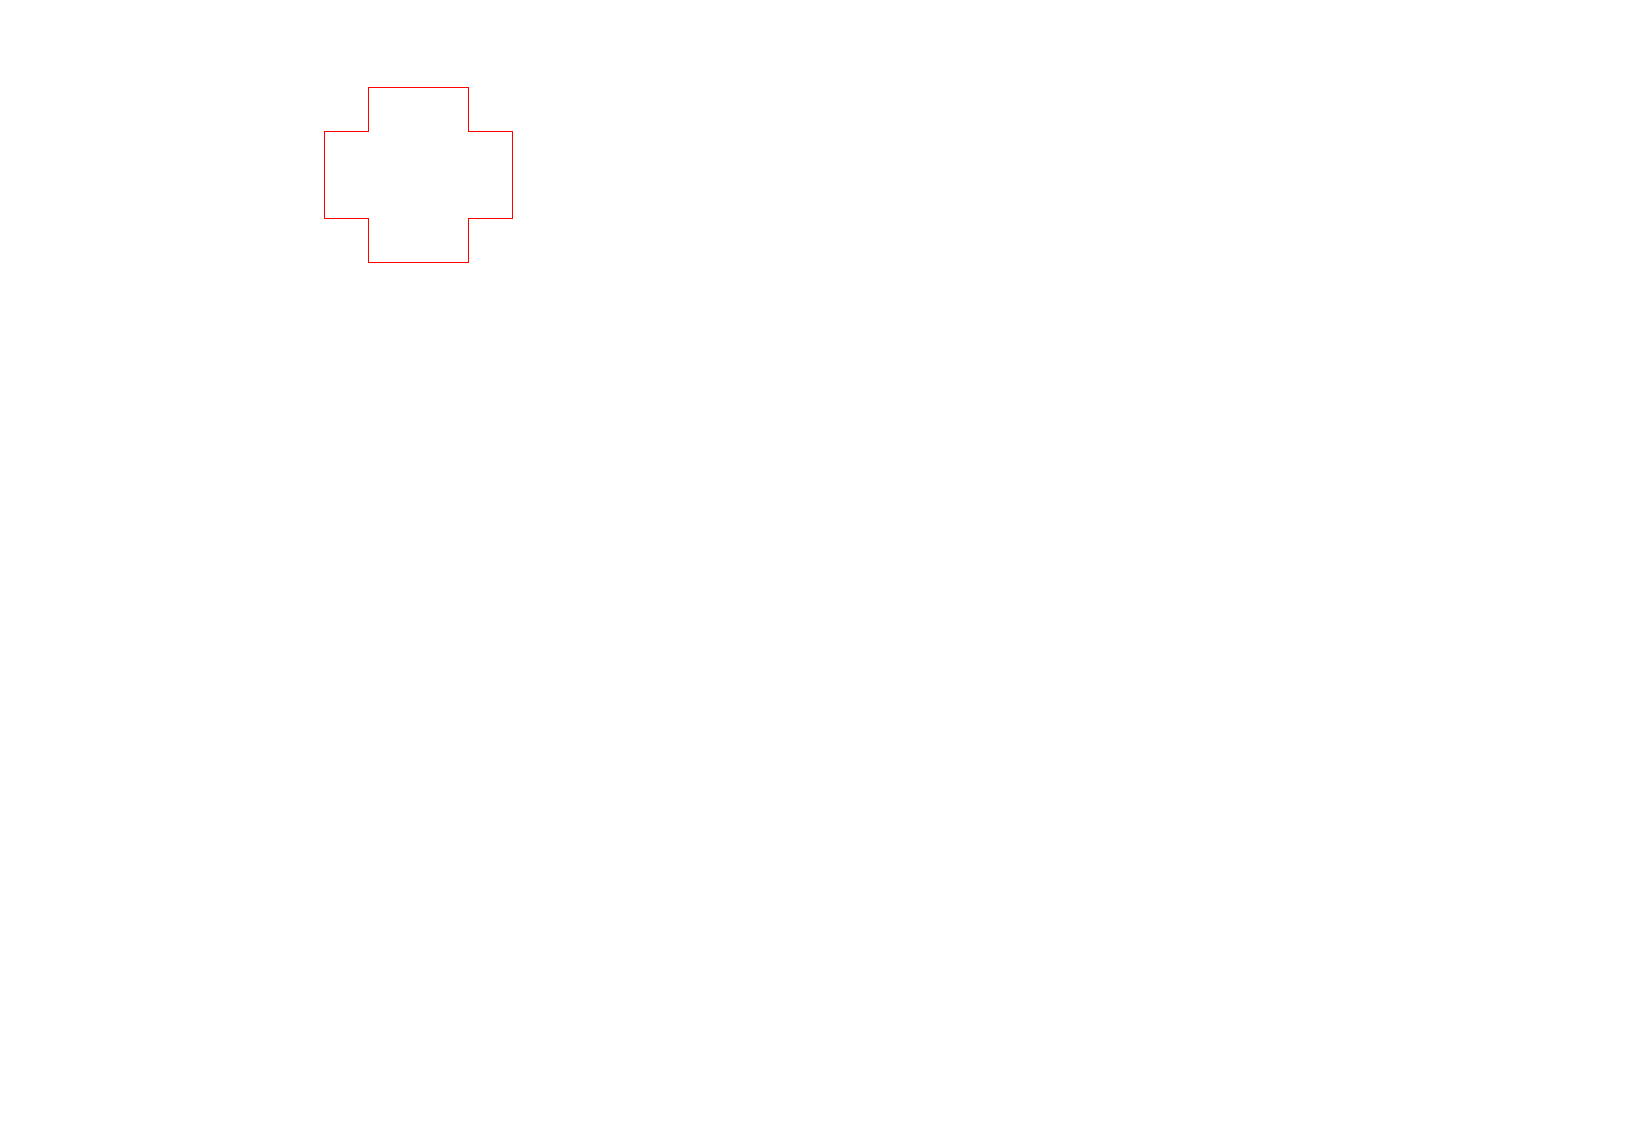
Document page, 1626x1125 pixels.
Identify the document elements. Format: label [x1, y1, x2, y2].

text_box [324, 87, 513, 263]
